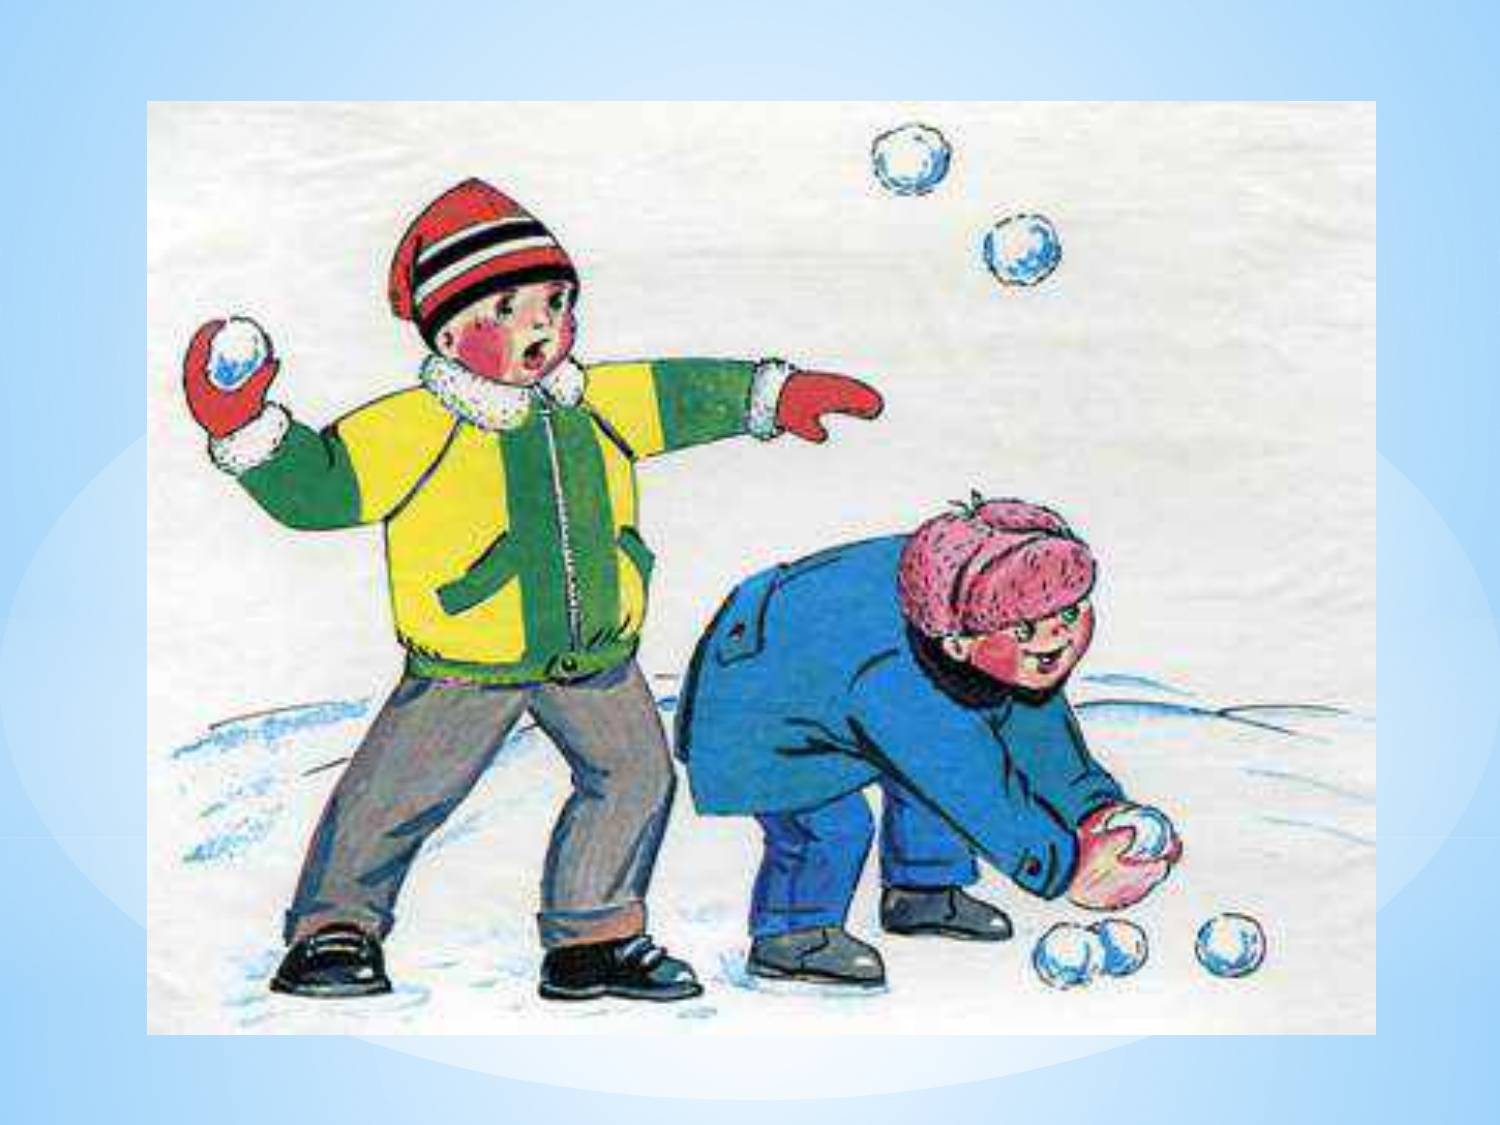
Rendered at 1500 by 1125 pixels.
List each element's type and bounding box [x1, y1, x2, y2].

list [147, 101, 1376, 1036]
